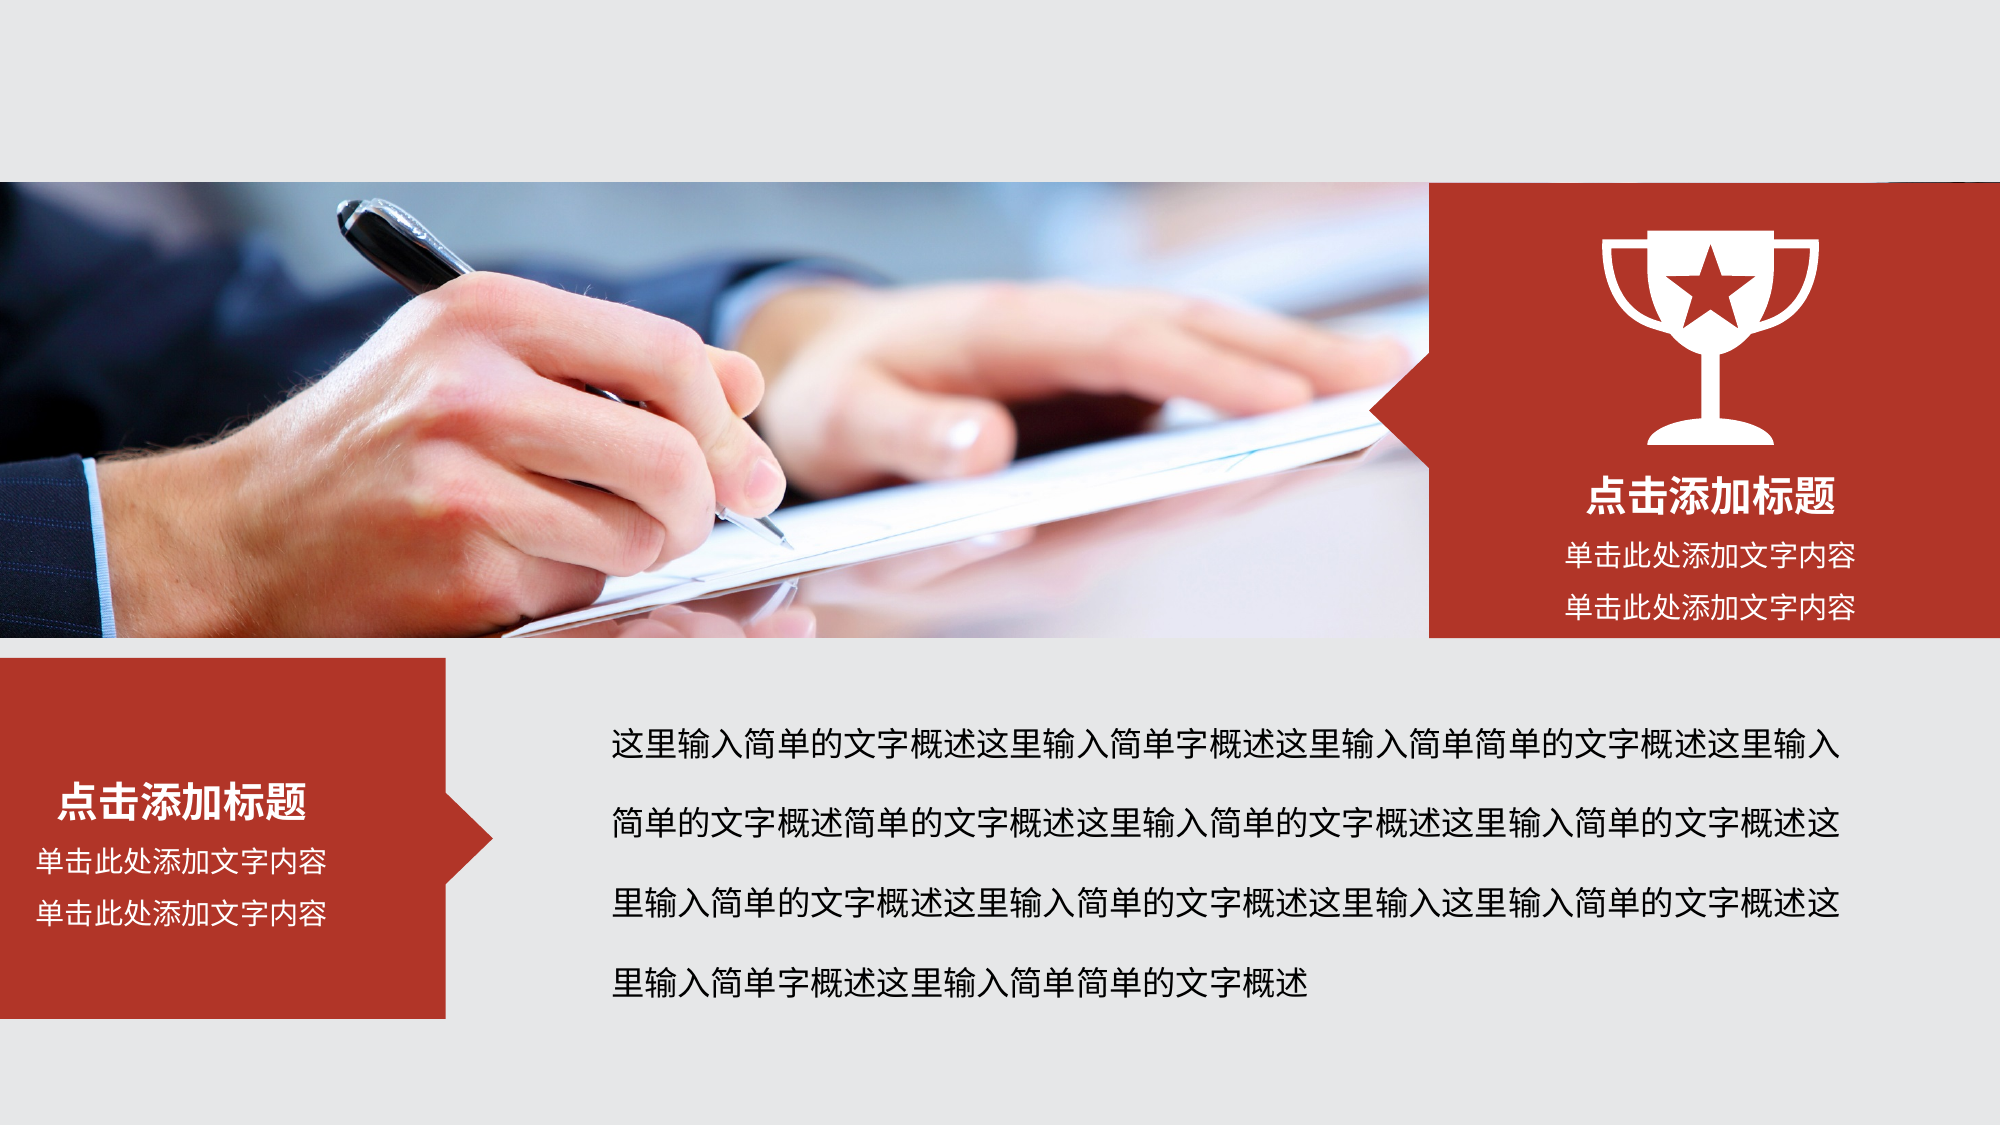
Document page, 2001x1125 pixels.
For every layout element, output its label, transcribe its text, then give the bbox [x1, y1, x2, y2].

picture [0, 182, 2000, 639]
text_box 这里输入简单的文字概述这里输入简单字概述这里输入简单简单的文字概述这里输入简单的文字概述简单的文字概述这里输入简单的文字概述这里输入简单的文字概述这里输入简单的文字概述这里输入简单的文字概述这里输入这里输入简单的文字概述这里输入简单字概述这里输入简单简单的文字概述 [596, 675, 1858, 1010]
text_box 点击添加标题 单击此处添加文字内容 单击此处添加文字内容 [0, 743, 395, 938]
text_box [0, 656, 495, 1021]
